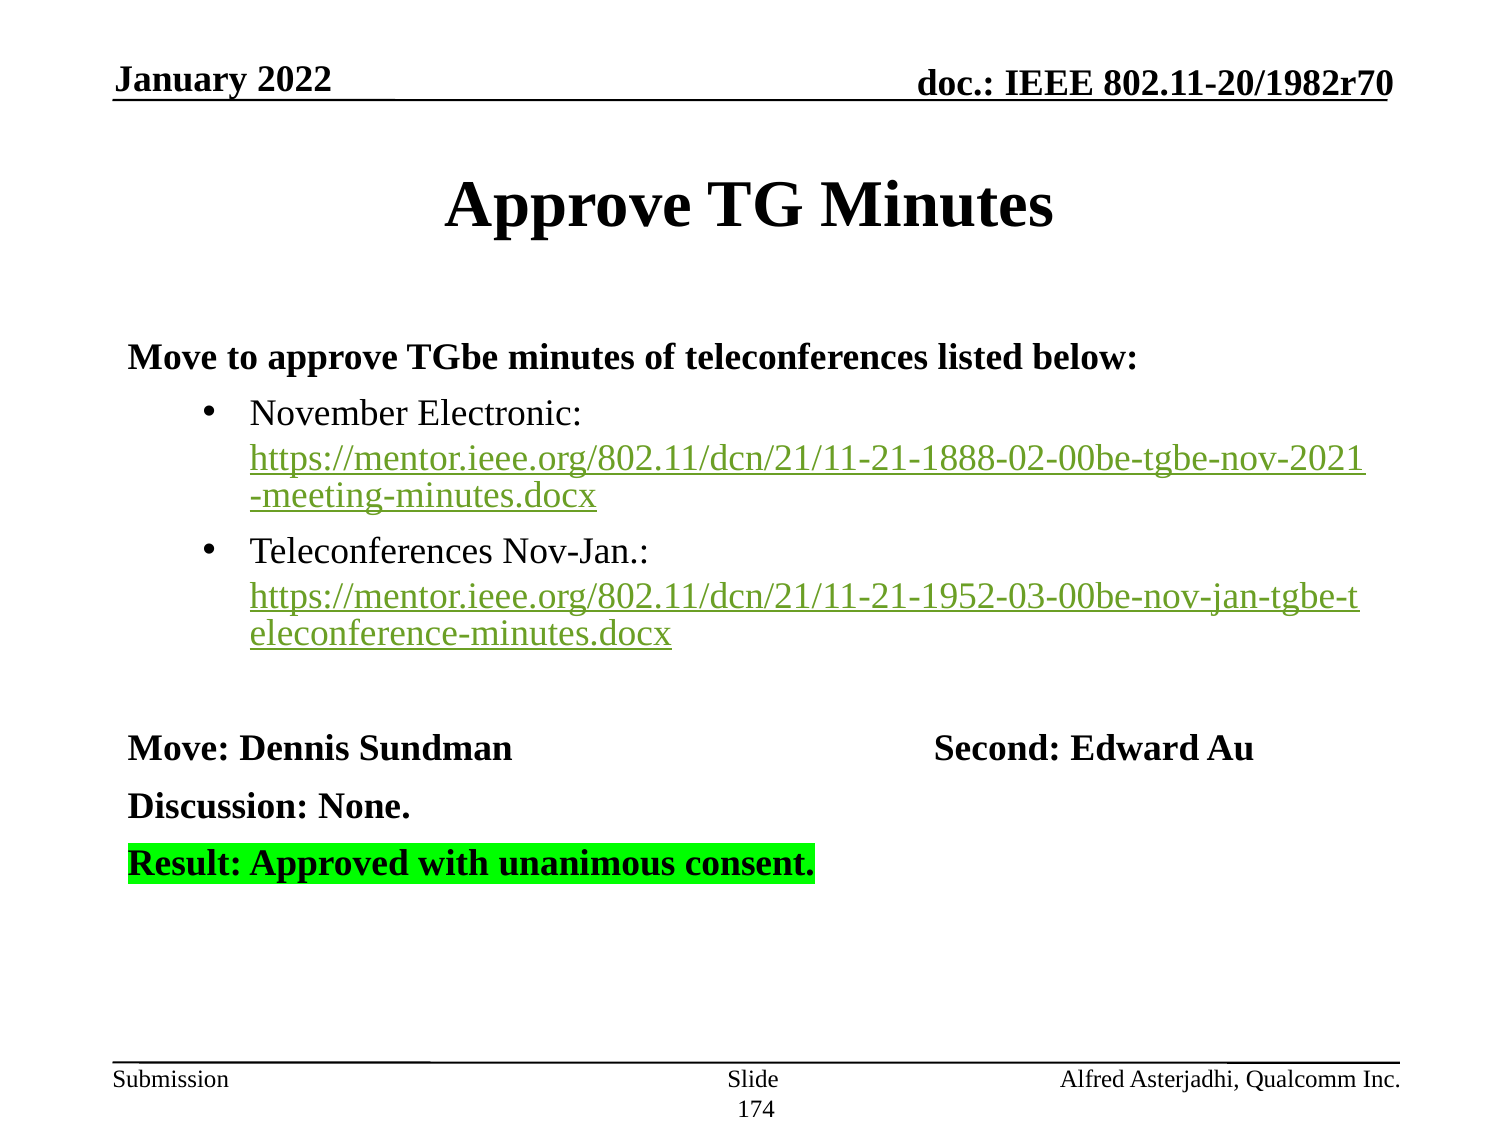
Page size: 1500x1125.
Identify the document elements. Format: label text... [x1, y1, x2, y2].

list Move to approve TGbe minutes of teleconferences listed below: November Electronic: https://mentor.ieee.org/802.11/dcn/21/11-21-1888-02-00be-tgbe-nov-2021-meeting-minutes.docx Teleconferences Nov-Jan.: https://mentor.ieee.org/802.11/dcn/21/11-21-1952-03-00be-nov-jan-tgbe-teleconference-minutes.docx Move: Dennis Sundman Second: Edward Au Discussion: None. Result: Approved with unanimous consent. [112, 324, 1388, 1000]
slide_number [114, 54, 423, 100]
slide_number Slide 174 [712, 1061, 800, 1123]
title Approve TG Minutes [112, 112, 1388, 288]
footer Alfred Asterjadhi, Qualcomm Inc. [878, 1061, 1402, 1093]
